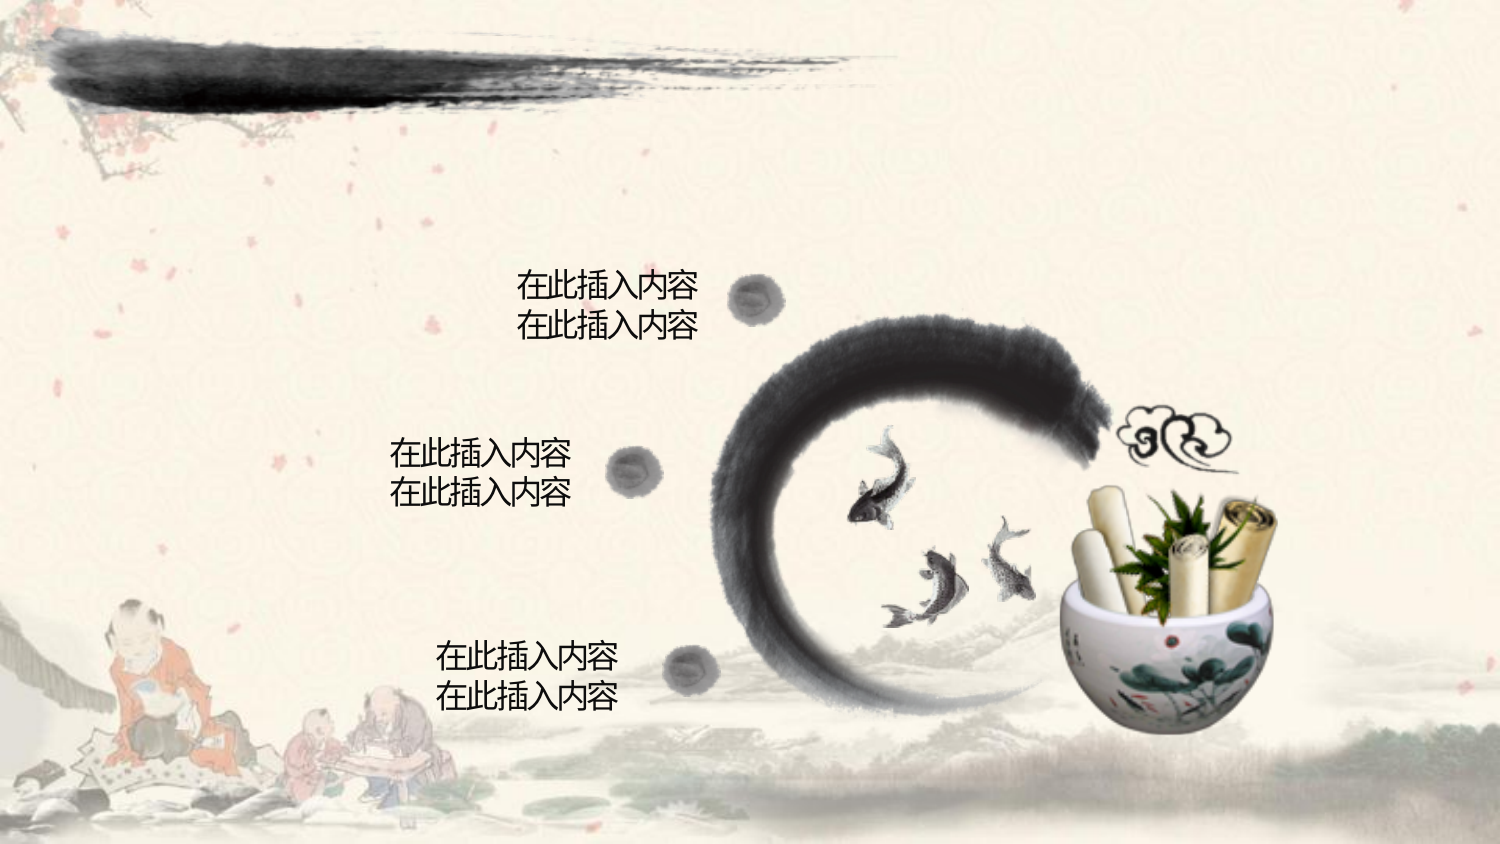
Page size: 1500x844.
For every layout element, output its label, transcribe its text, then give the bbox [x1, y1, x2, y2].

text_box 在此插入内容 在此插入内容 [501, 257, 769, 352]
text_box 在此插入内容 在此插入内容 [394, 627, 662, 723]
text_box 在此插入内容 在此插入内容 [353, 424, 609, 519]
picture [0, 0, 1500, 844]
